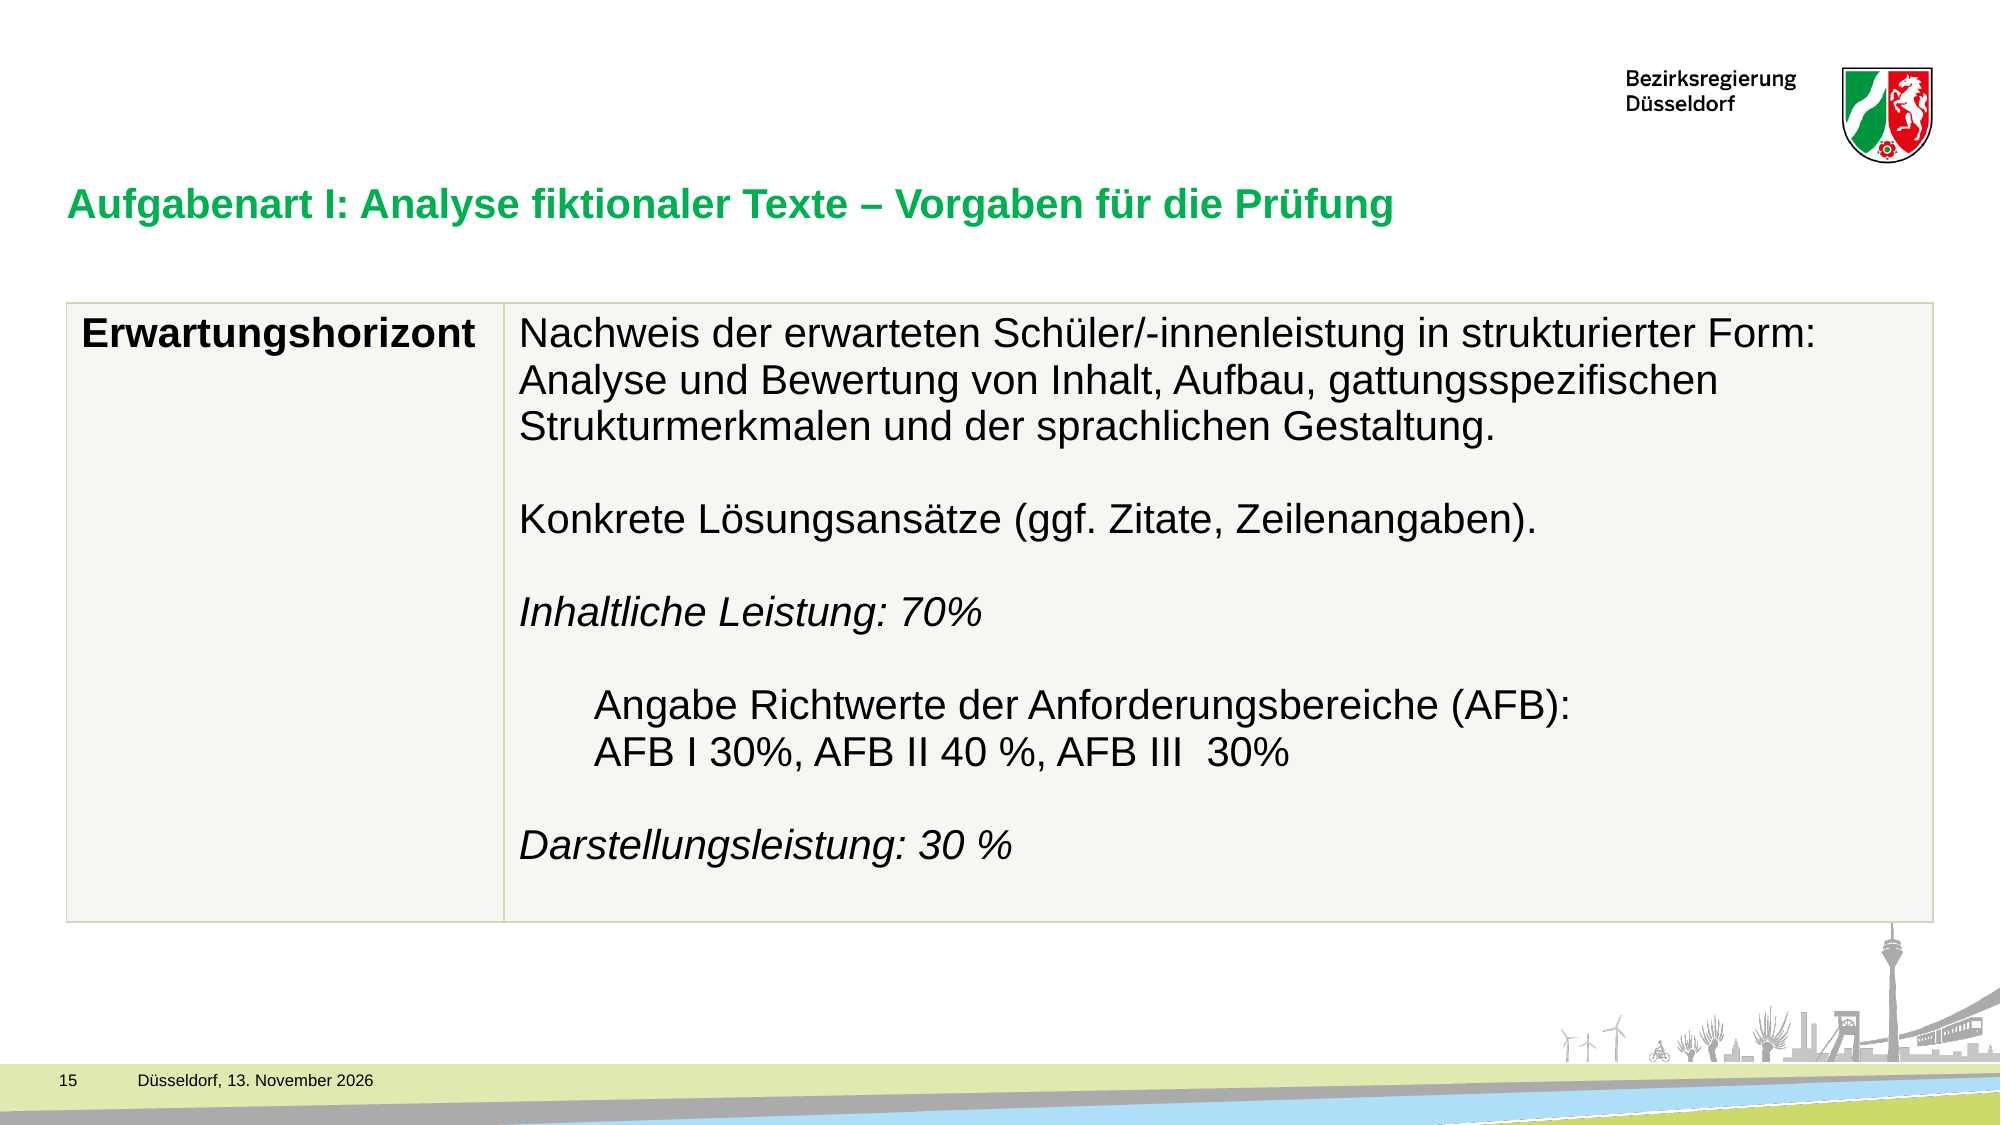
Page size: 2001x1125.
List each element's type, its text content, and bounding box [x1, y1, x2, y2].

footer Düsseldorf, 15. November 2023 [137, 1070, 595, 1125]
table_header Nachweis der erwarteten Schüler/-innenleistung in strukturierter Form: Analyse und Bewertung von Inhalt, Aufbau, gattungsspezifischen Strukturmerkmalen und der sprachlichen Gestaltung. Konkrete Lösungsansätze (ggf. Zitate, Zeilenangaben). Inhaltliche Leistung: 70% Angabe Richtwerte der Anforderungsbereiche (AFB): AFB I 30%, AFB II 40 %, AFB III 30% Darstellungsleistung: 30 % [505, 304, 1932, 921]
slide_number 15 [58, 1070, 123, 1125]
table_header Erwartungshorizont [67, 304, 503, 921]
picture [1625, 66, 1933, 149]
picture [0, 916, 2000, 1125]
title Aufgabenart I: Analyse fiktionaler Texte – Vorgaben für die Prüfung [66, 149, 1933, 256]
